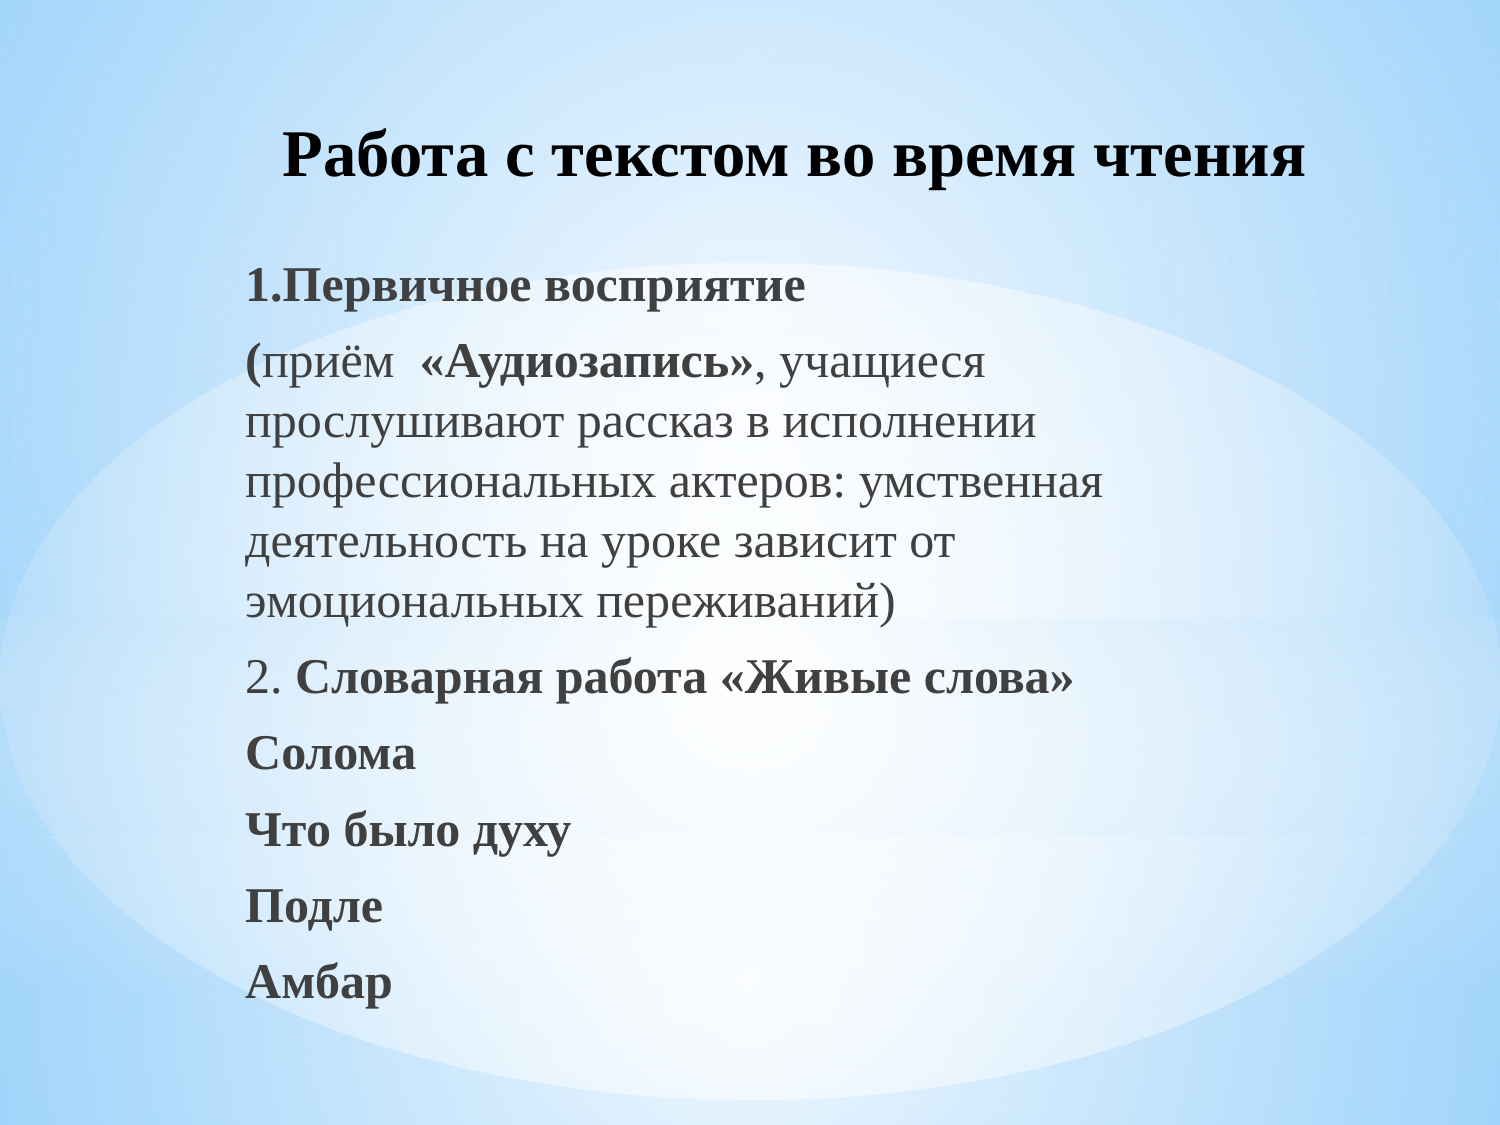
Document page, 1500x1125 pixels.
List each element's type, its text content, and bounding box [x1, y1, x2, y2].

title Работа с текстом во время чтения [253, 101, 1323, 290]
list 1.Первичное восприятие (приём «Аудиозапись», учащиеся прослушивают рассказ в исполнении профессиональных актеров: умственная деятельность на уроке зависит от эмоциональных переживаний) 2. Словарная работа «Живые слова» Солома Что было духу Подле Амбар [230, 243, 1281, 814]
